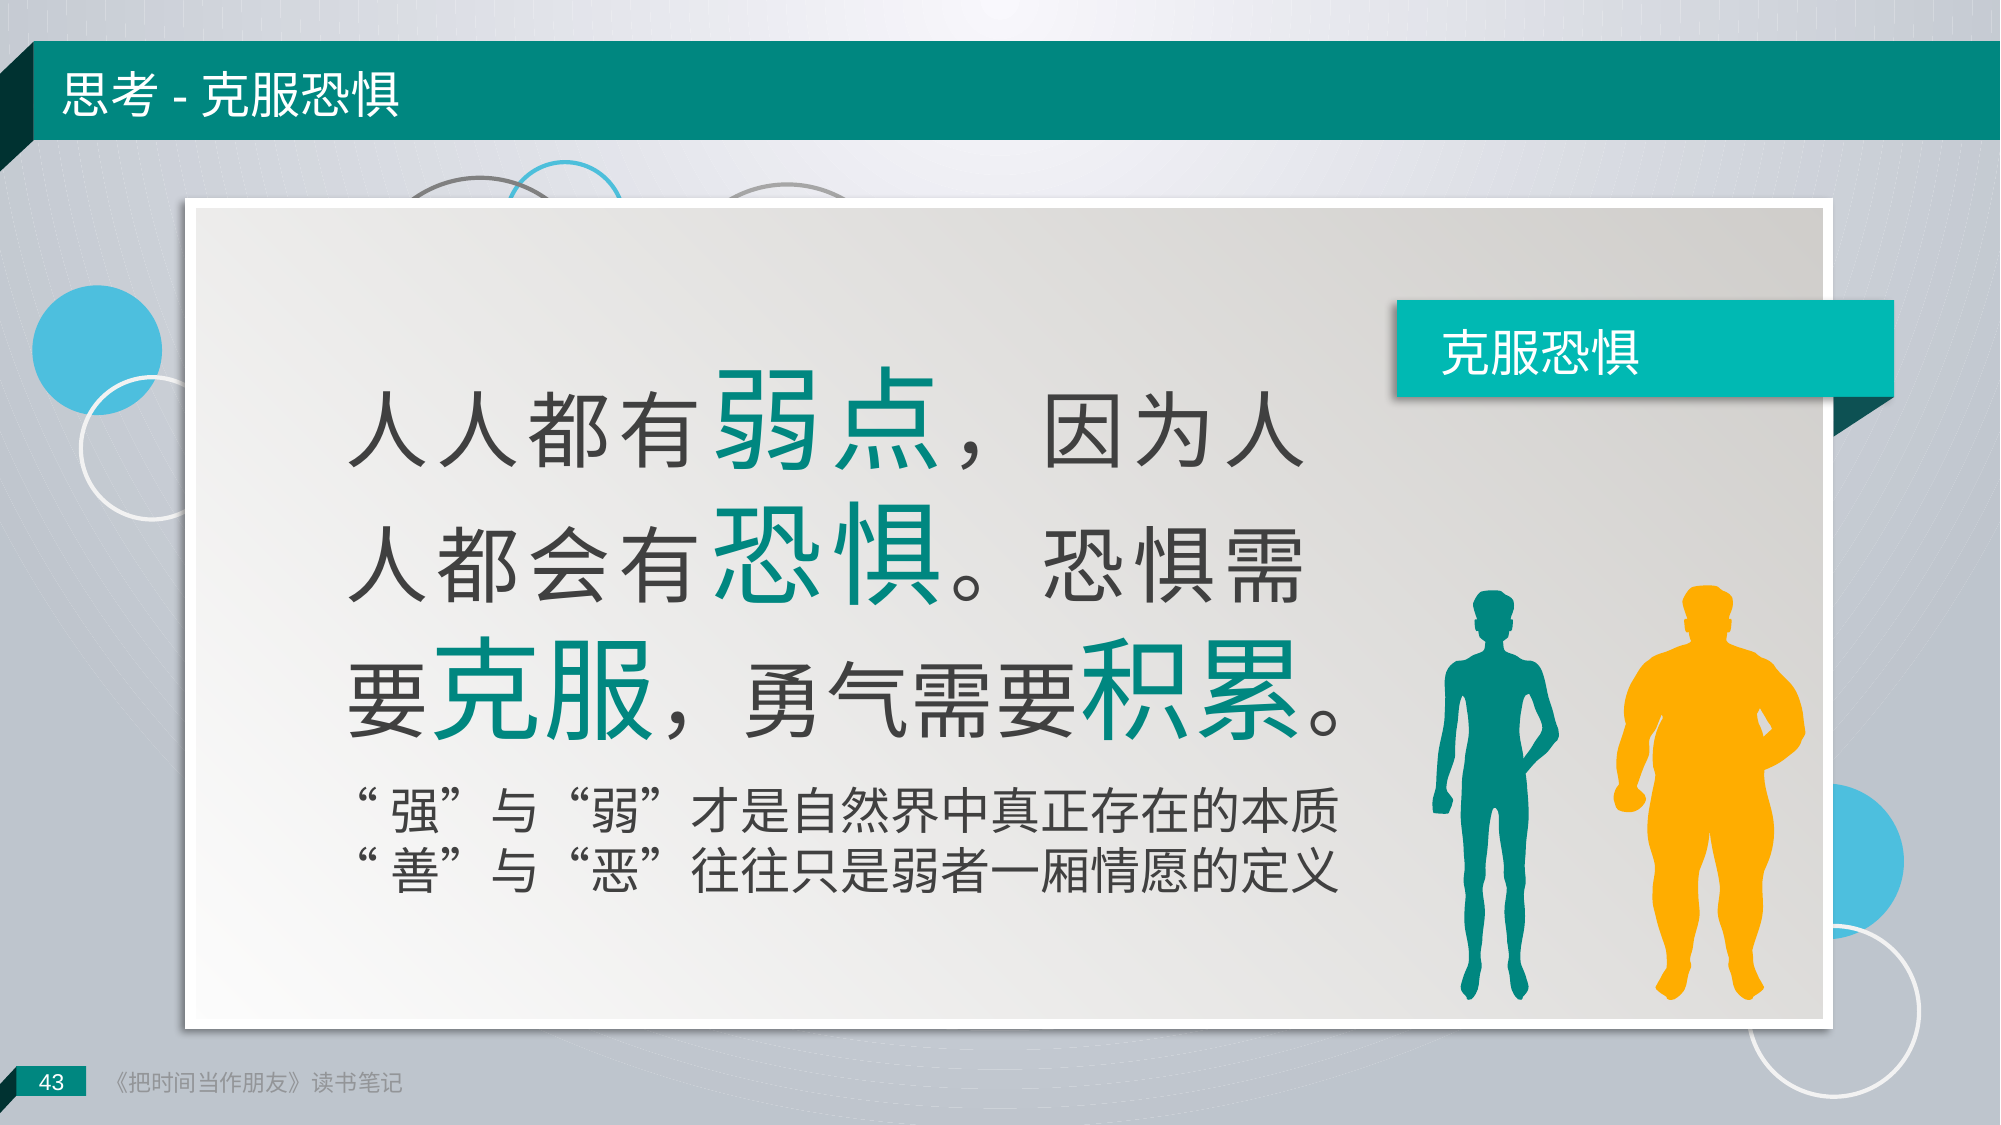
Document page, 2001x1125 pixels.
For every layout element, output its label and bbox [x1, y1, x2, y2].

text_box [0, 41, 2000, 1117]
